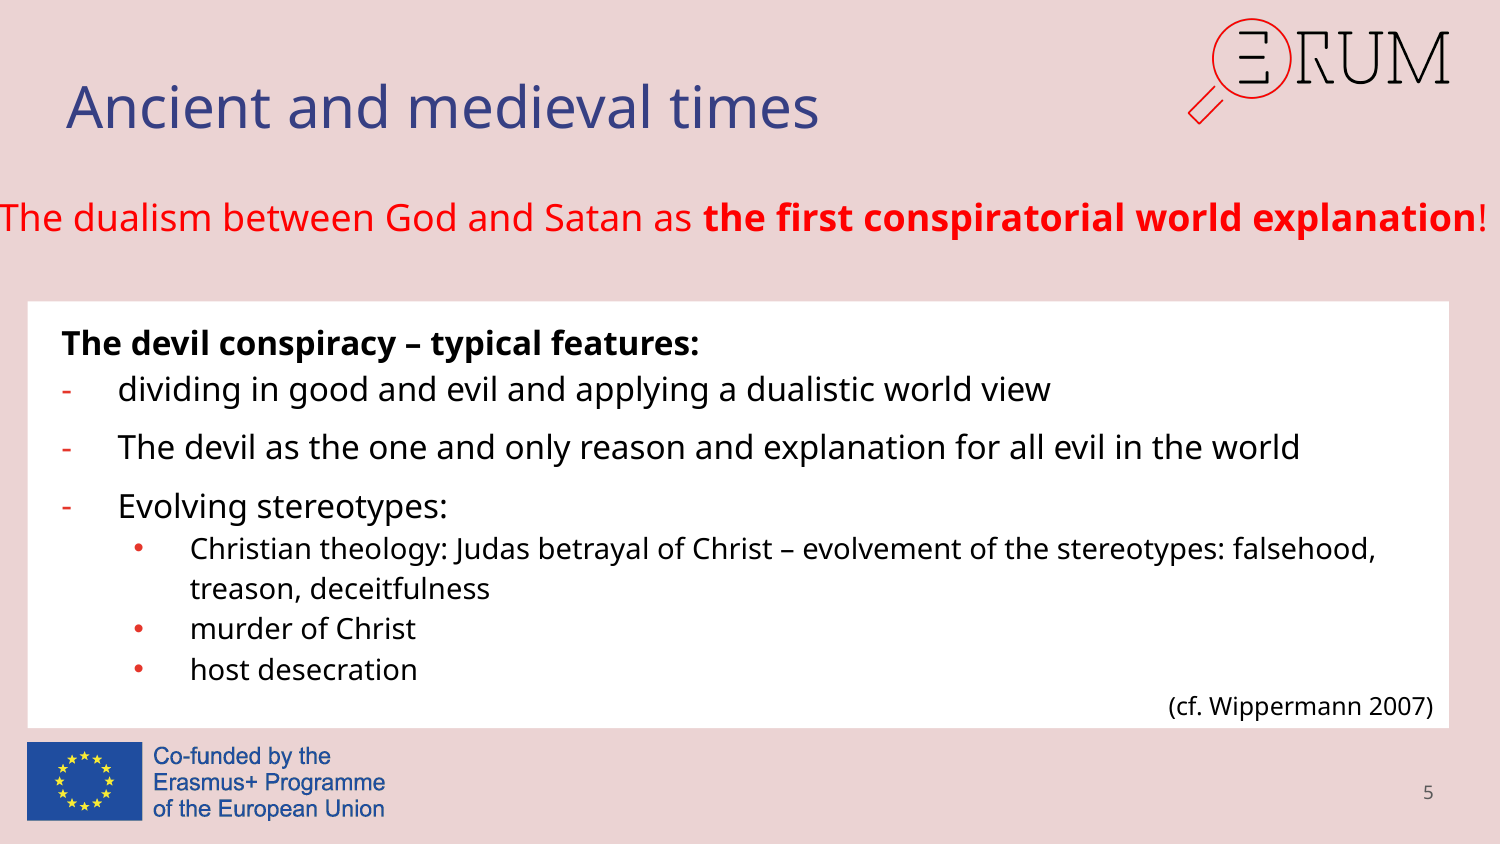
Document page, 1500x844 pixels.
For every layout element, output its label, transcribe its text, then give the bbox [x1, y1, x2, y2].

picture [27, 742, 385, 821]
title Ancient and medieval times [51, 55, 1168, 150]
slide_number 5 [1358, 761, 1449, 826]
list The devil conspiracy – typical features: dividing in good and evil and applying a dualistic world view The devil as the one and only reason and explanation for all evil in the world Evolving stereotypes: Christian theology: Judas betrayal of Christ – evolvement of the stereotypes: falsehood, treason, deceitfulness murder of Christ host desecration (cf. Wippermann 2007) [27, 301, 1449, 729]
picture [1136, 0, 1500, 137]
text_box The dualism between God and Satan as the first conspiratorial world explanation! [0, 186, 1500, 282]
